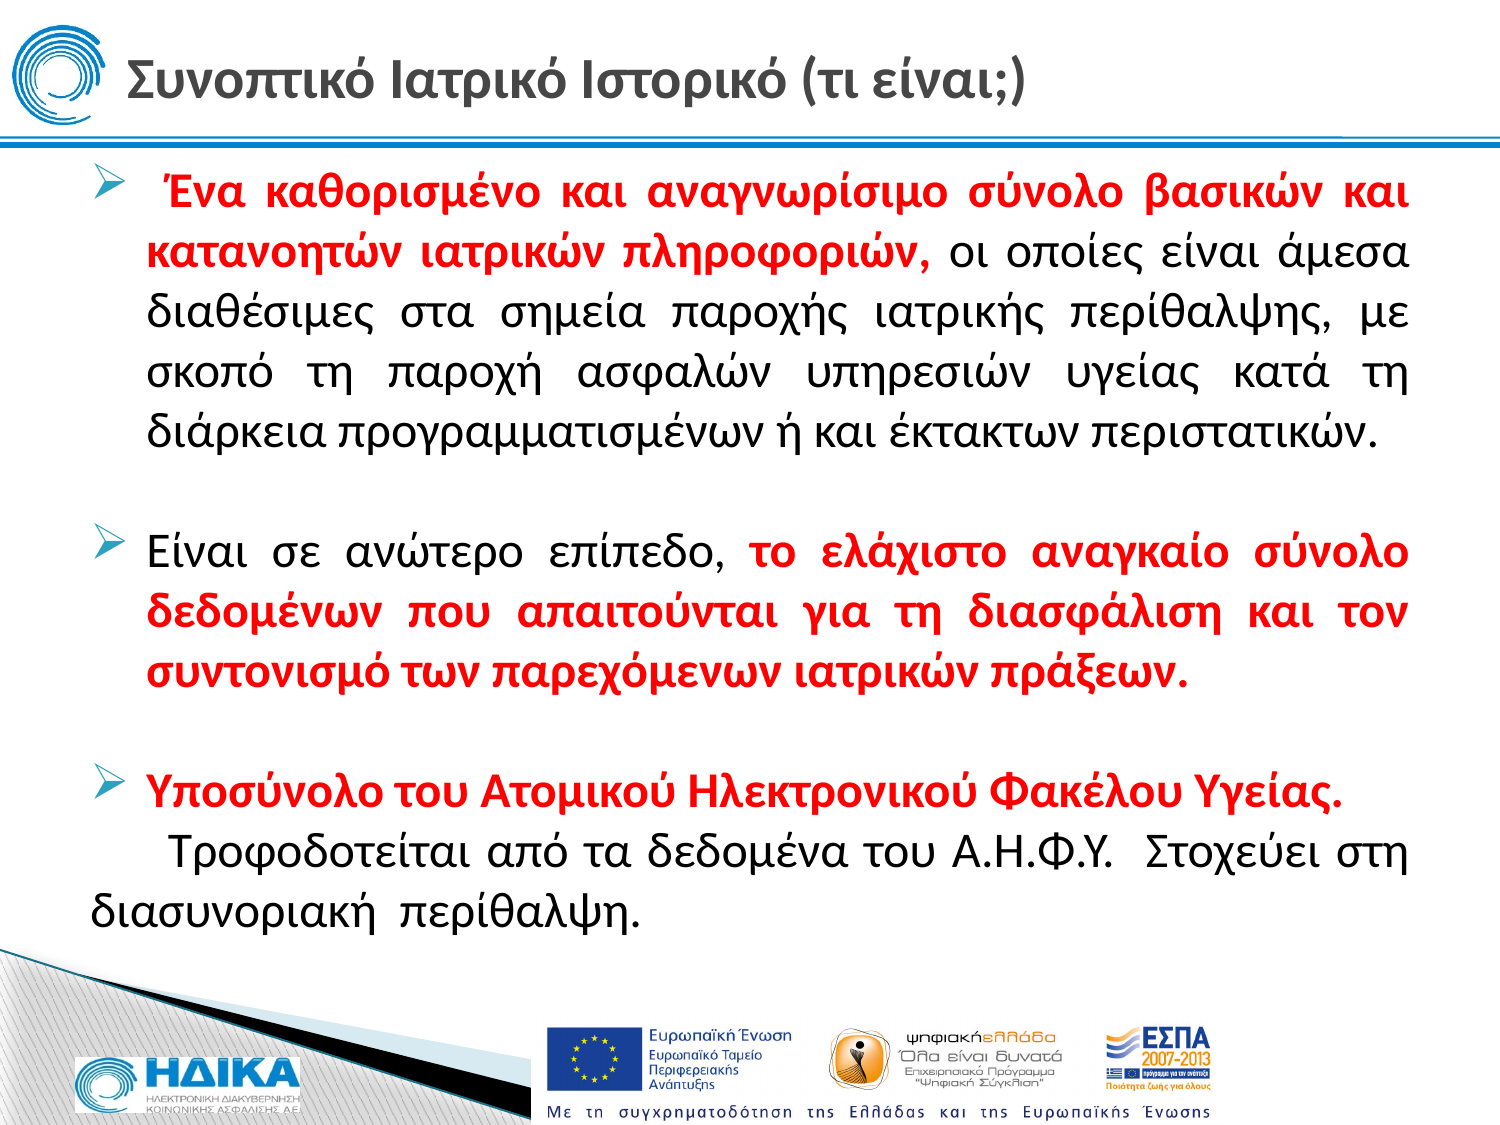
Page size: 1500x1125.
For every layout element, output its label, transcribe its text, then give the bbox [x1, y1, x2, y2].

title Συνοπτικό Ιατρικό Ιστορικό (τι είναι;) [112, 12, 1425, 138]
text_box [137, 540, 669, 612]
list Ένα καθορισμένο και αναγνωρίσιμο σύνολο βασικών και κατανοητών ιατρικών πληροφοριών, οι οποίες είναι άμεσα διαθέσιμες στα σημεία παροχής ιατρικής περίθαλψης, με σκοπό τη παροχή ασφαλών υπηρεσιών υγείας κατά τη διάρκεια προγραμματισμένων ή και έκτακτων περιστατικών. Είναι σε ανώτερο επίπεδο, το ελάχιστο αναγκαίο σύνολο δεδομένων που απαιτούνται για τη διασφάλιση και τον συντονισμό των παρεχόμενων ιατρικών πράξεων. Υποσύνολο του Ατομικού Ηλεκτρονικού Φακέλου Υγείας. Τροφοδοτείται από τα δεδομένα του Α.Η.Φ.Υ. Στοχεύει στη διασυνοριακή περίθαλψη. [74, 149, 1426, 1013]
picture [75, 1057, 300, 1113]
picture [531, 1016, 1225, 1125]
picture [12, 24, 112, 125]
